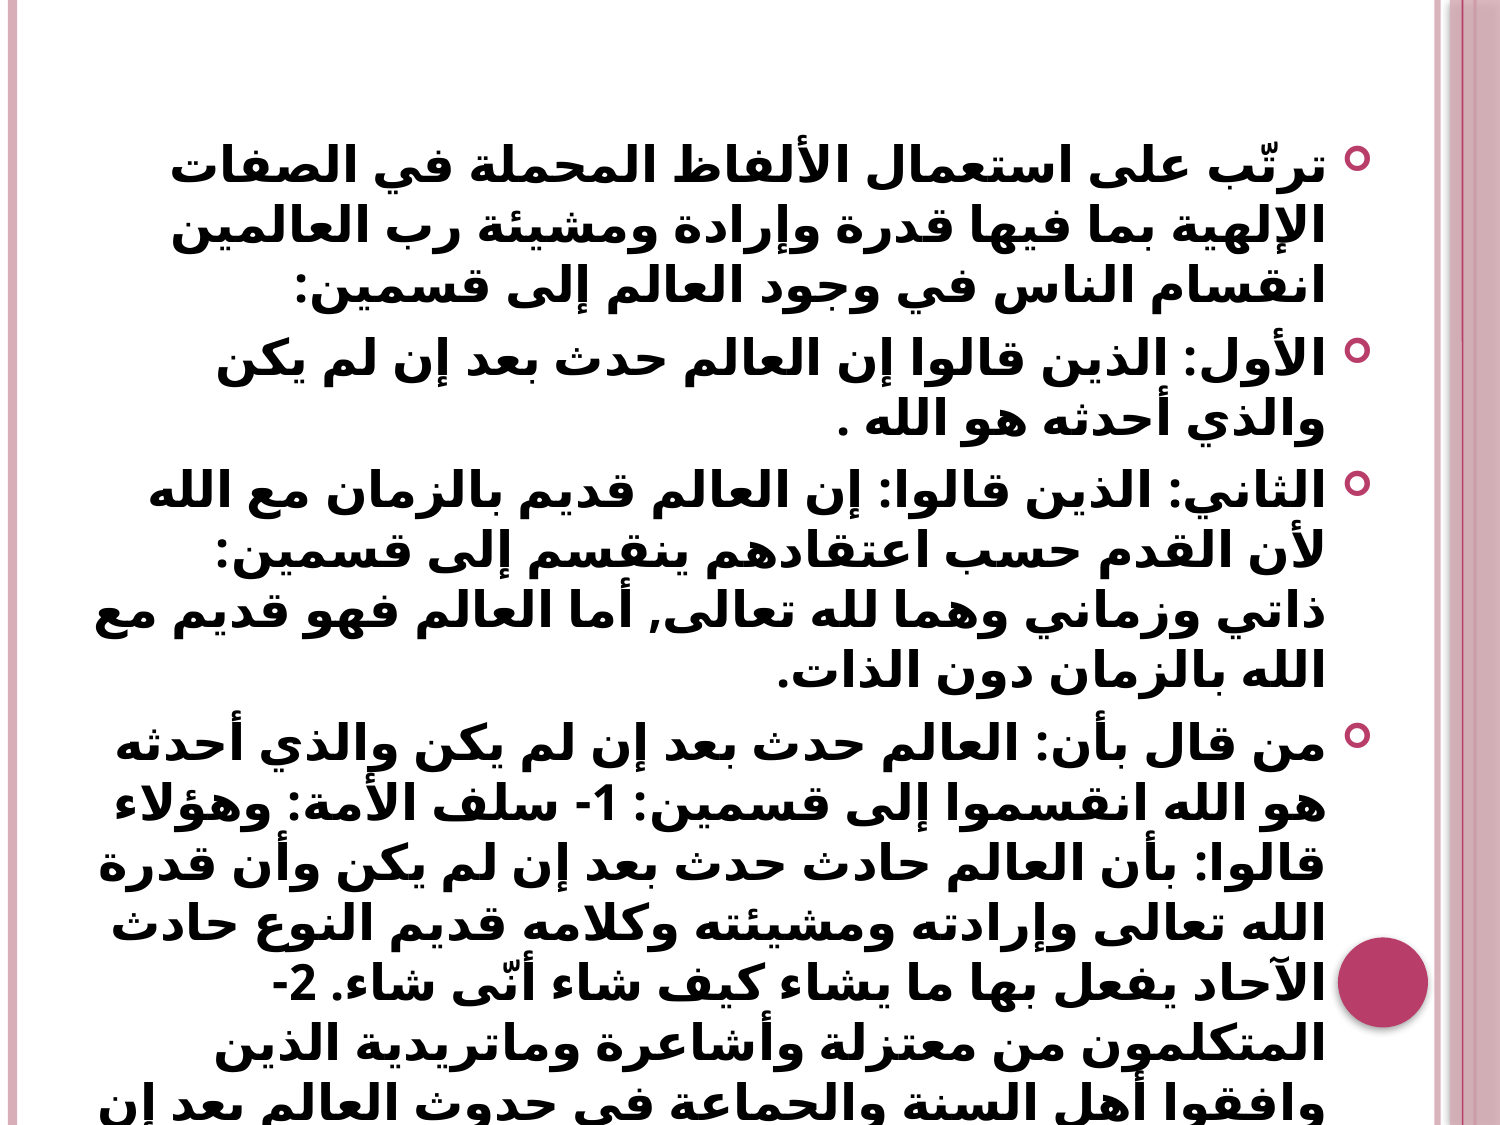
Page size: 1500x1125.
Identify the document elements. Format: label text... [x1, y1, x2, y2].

list ترتّب على استعمال الألفاظ المحملة في الصفات الإلهية بما فيها قدرة وإرادة ومشيئة رب العالمين انقسام الناس في وجود العالم إلى قسمين: الأول: الذين قالوا إن العالم حدث بعد إن لم يكن والذي أحدثه هو الله . الثاني: الذين قالوا: إن العالم قديم بالزمان مع الله لأن القدم حسب اعتقادهم ينقسم إلى قسمين: ذاتي وزماني وهما لله تعالى, أما العالم فهو قديم مع الله بالزمان دون الذات. من قال بأن: العالم حدث بعد إن لم يكن والذي أحدثه هو الله انقسموا إلى قسمين: 1- سلف الأمة: وهؤلاء قالوا: بأن العالم حادث حدث بعد إن لم يكن وأن قدرة الله تعالى وإرادته ومشيئته وكلامه قديم النوع حادث الآحاد يفعل بها ما يشاء كيف شاء أنّى شاء. 2- المتكلمون من معتزلة وأشاعرة وماتريدية الذين وافقوا أهل السنة والجماعة في حدوث العالم بعد إن لم يكن وفارقوهم عندما قالوا إنه حدث بقدرة ومشيئة وإرادة قديمة فقط. [76, 125, 1388, 1003]
